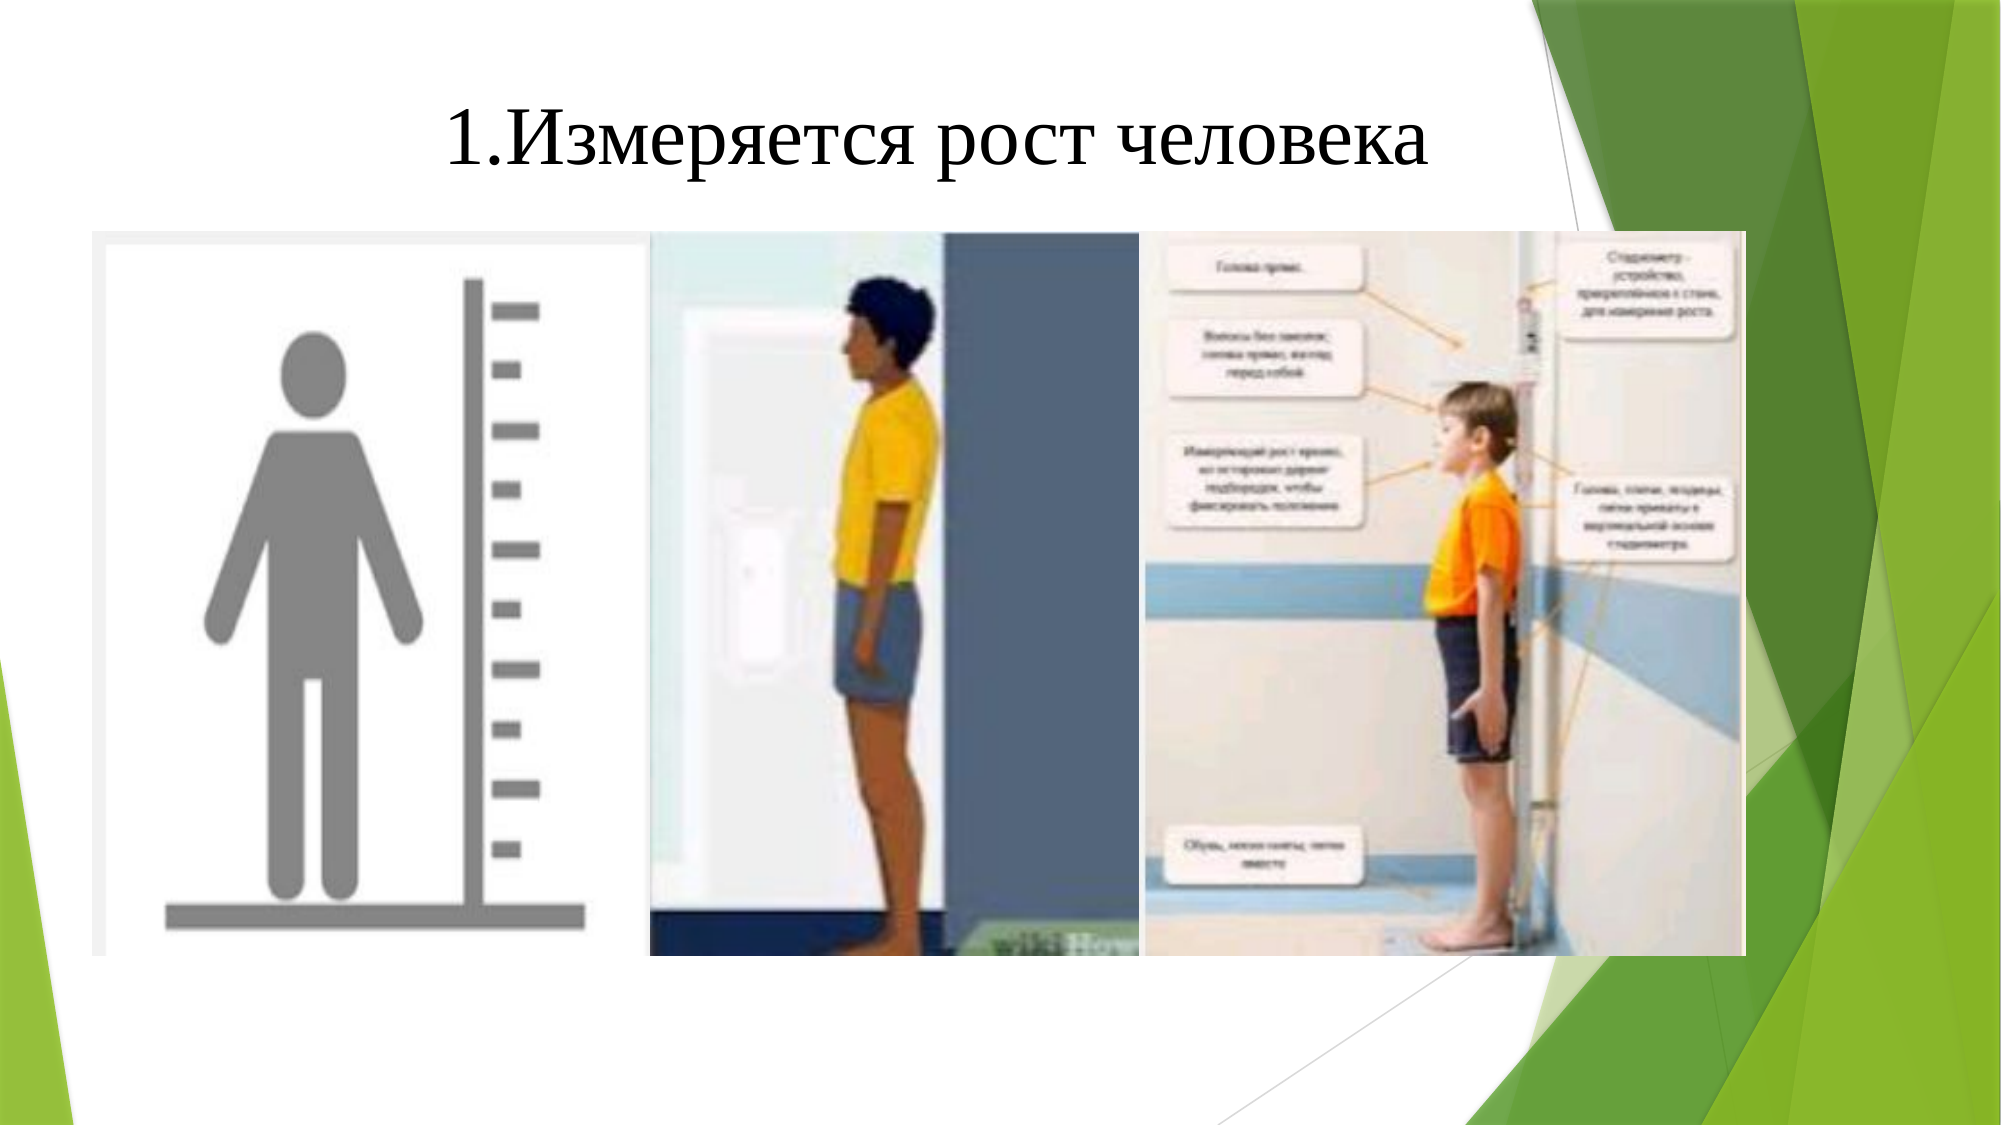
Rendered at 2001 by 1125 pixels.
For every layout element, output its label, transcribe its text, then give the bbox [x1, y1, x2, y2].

text_box 1.Измеряется рост человека [428, 73, 1447, 189]
picture [92, 230, 1746, 957]
